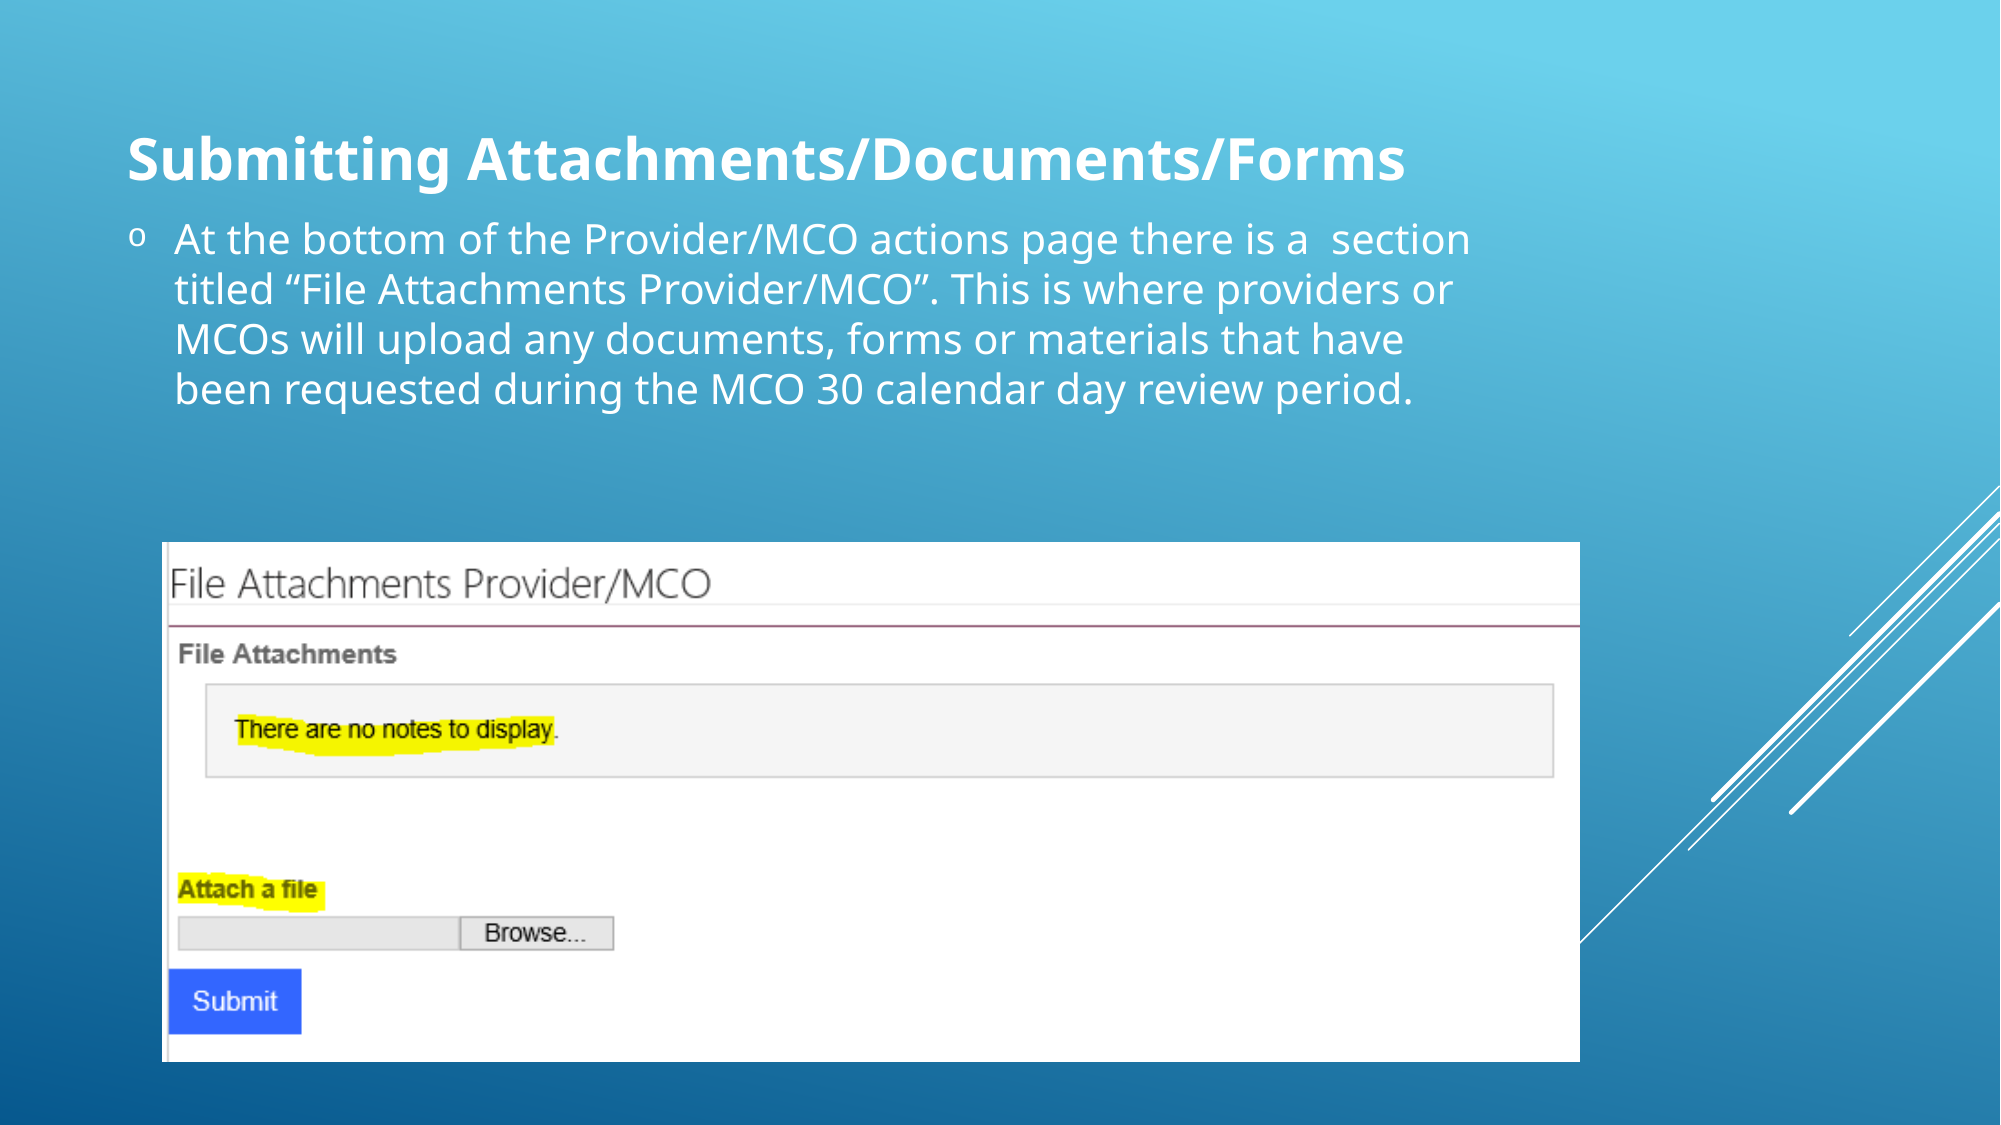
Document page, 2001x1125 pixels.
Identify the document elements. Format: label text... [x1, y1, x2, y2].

picture [162, 541, 1580, 1062]
list Submitting Attachments/Documents/Forms At the bottom of the Provider/MCO actions page there is a section titled “File Attachments Provider/MCO”. This is where providers or MCOs will upload any documents, forms or materials that have been requested during the MCO 30 calendar day review period. [112, 112, 1513, 494]
